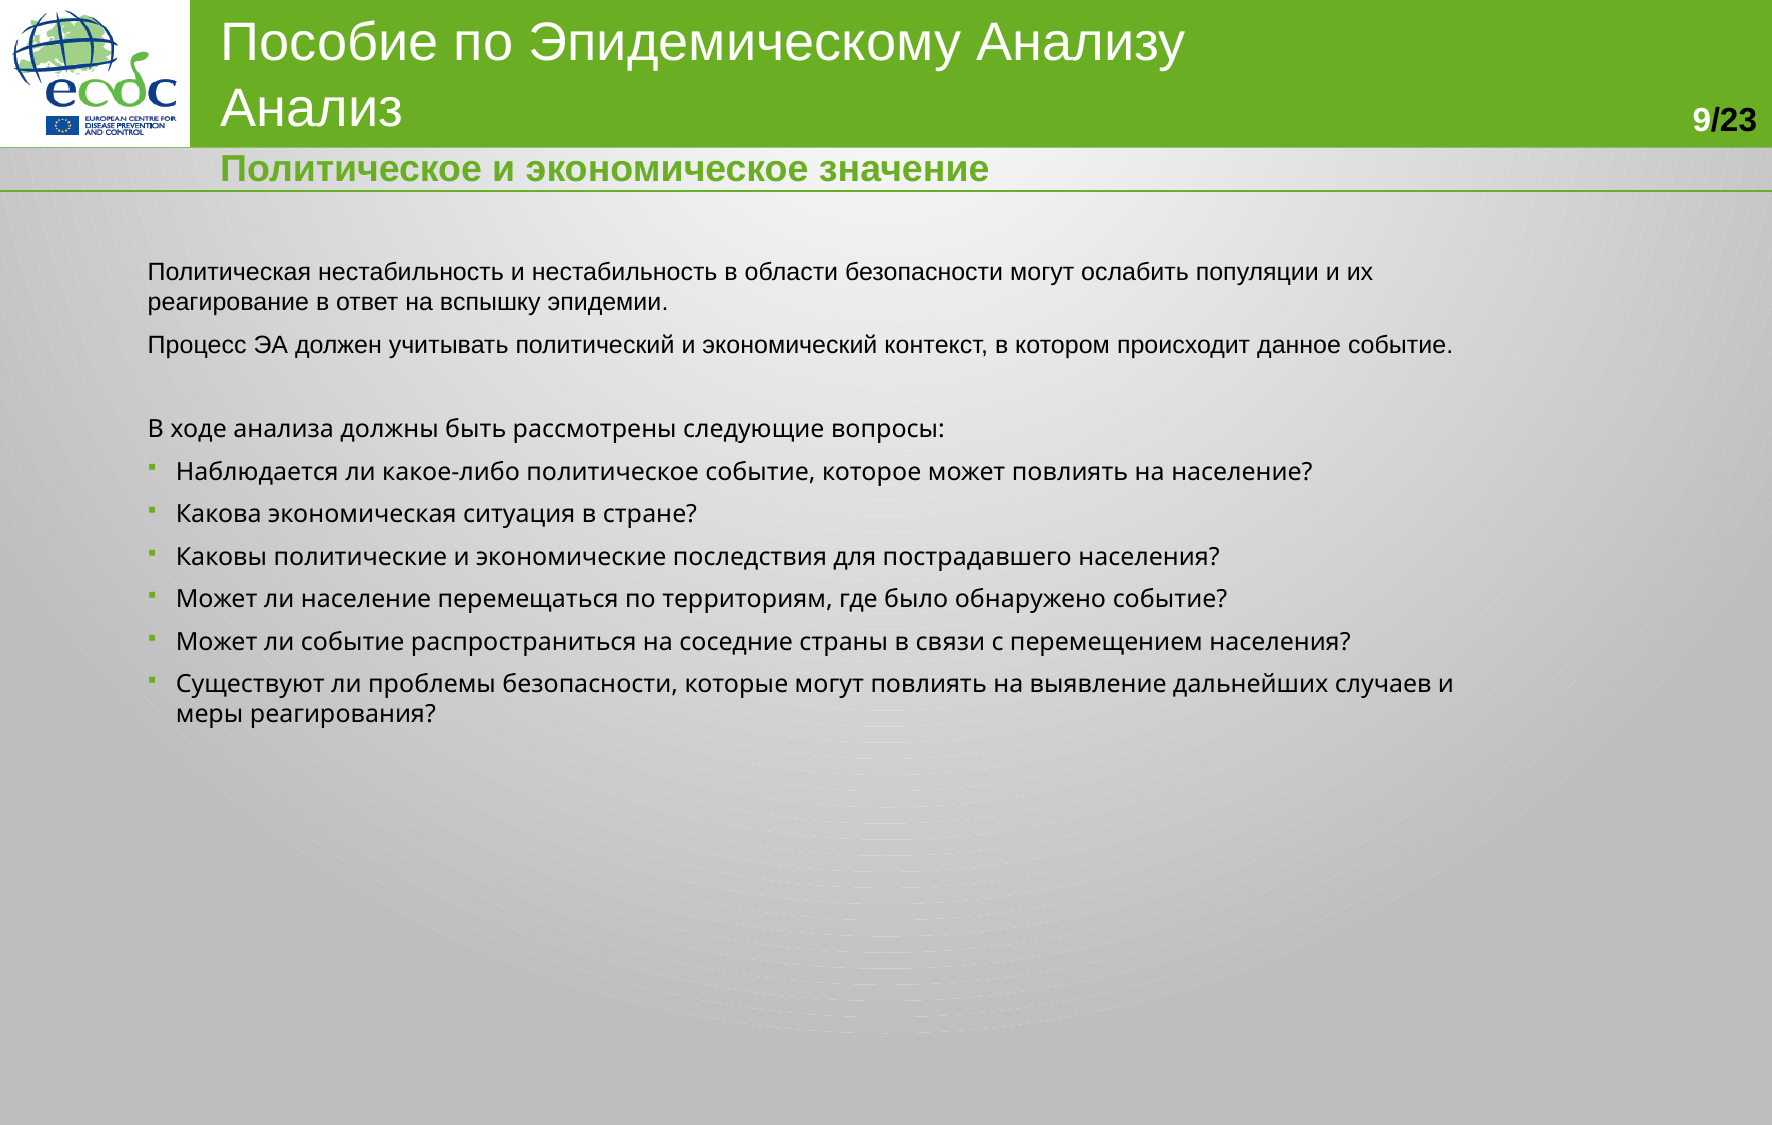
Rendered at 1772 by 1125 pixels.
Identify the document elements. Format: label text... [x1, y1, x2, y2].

text_box Политическое и экономическое значение [205, 141, 1406, 198]
text_box Политическая нестабильность и нестабильность в области безопасности могут ослабить популяции и их реагирование в ответ на вспышку эпидемии. Процесс ЭА должен учитывать политический и экономический контекст, в котором происходит данное событие. В ходе анализа должны быть рассмотрены следующие вопросы: Наблюдается ли какое-либо политическое событие, которое может повлиять на население? Какова экономическая ситуация в стране? Каковы политические и экономические последствия для пострадавшего населения? Может ли население перемещаться по территориям, где было обнаружено событие? Может ли событие распространиться на соседние страны в связи с перемещением населения? Существуют ли проблемы безопасности, которые могут повлиять на выявление дальнейших случаев и меры реагирования? [132, 248, 1527, 979]
picture [0, 0, 190, 147]
